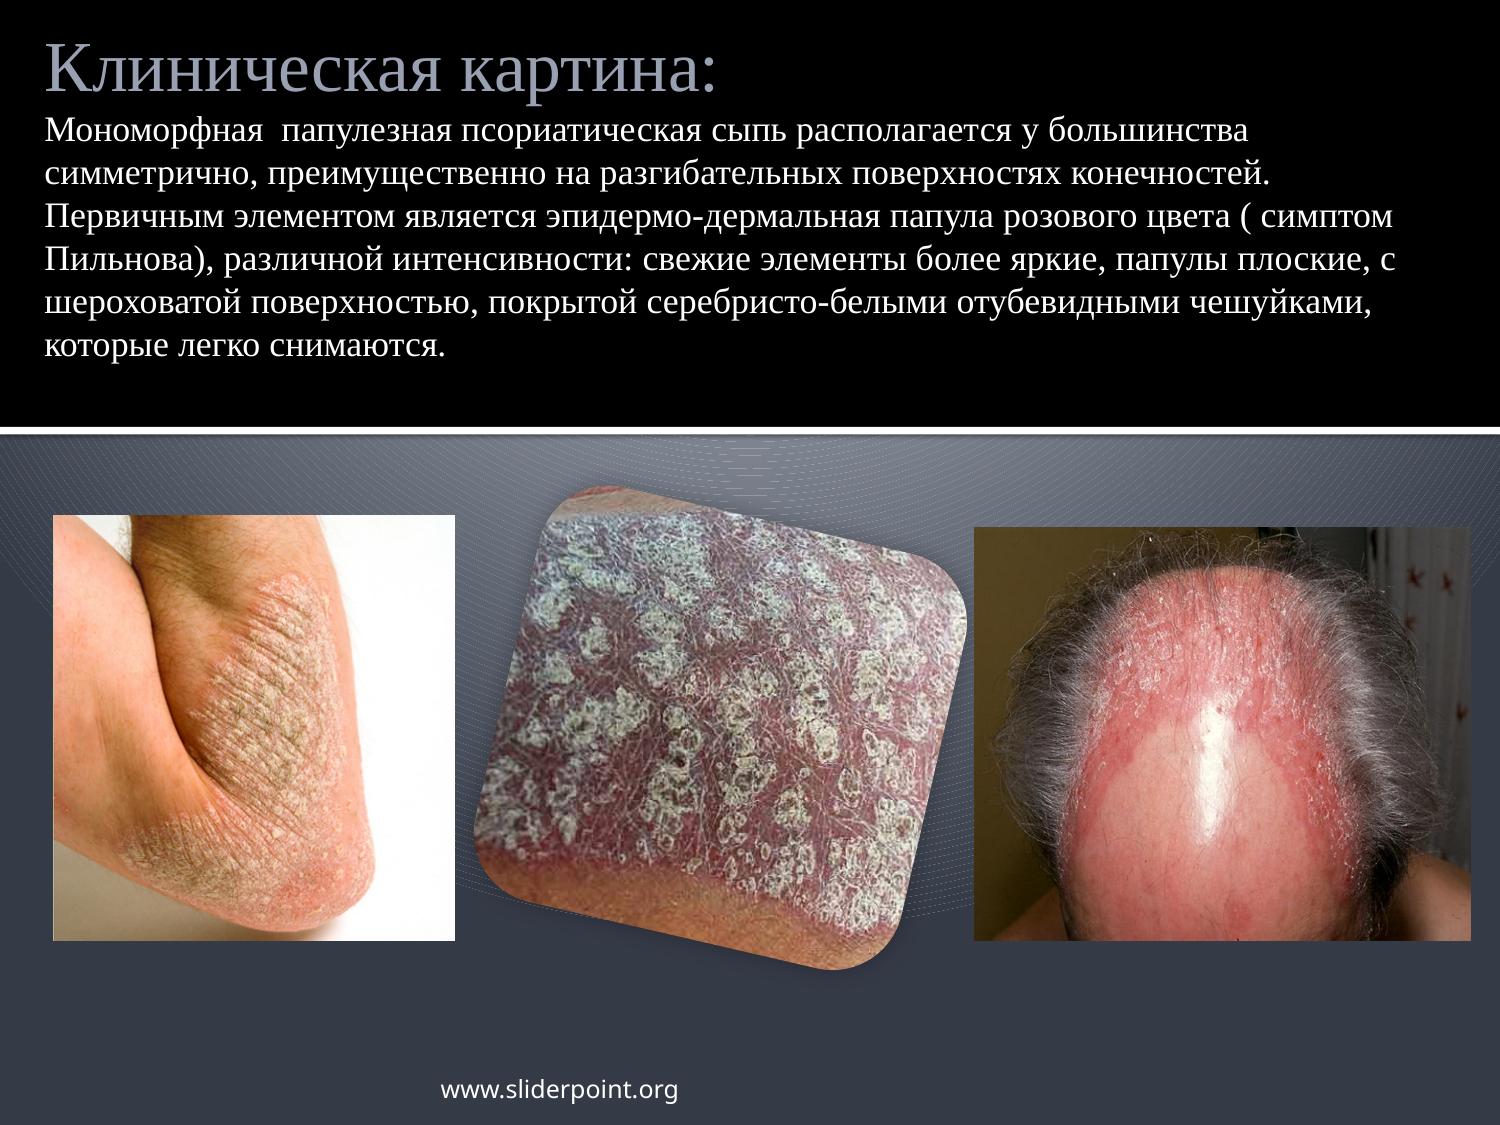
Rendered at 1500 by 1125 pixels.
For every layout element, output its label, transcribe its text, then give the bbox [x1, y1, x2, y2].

picture [473, 485, 967, 971]
picture [53, 515, 455, 941]
picture [974, 527, 1471, 941]
title Клиническая картина: Мономорфная папулезная псориатическая сыпь располагается у большинства симметрично, преимущественно на разгибательных поверхностях конечностей. Первичным элементом является эпидермо-дермальная папула розового цвета ( симптом Пильнова), различной интенсивности: свежие элементы более яркие, папулы плоские, с шероховатой поверхностью, покрытой серебристо-белыми отубевидными чешуйками, которые легко снимаются. [29, 19, 1471, 882]
footer www.sliderpoint.org [433, 1062, 1337, 1108]
